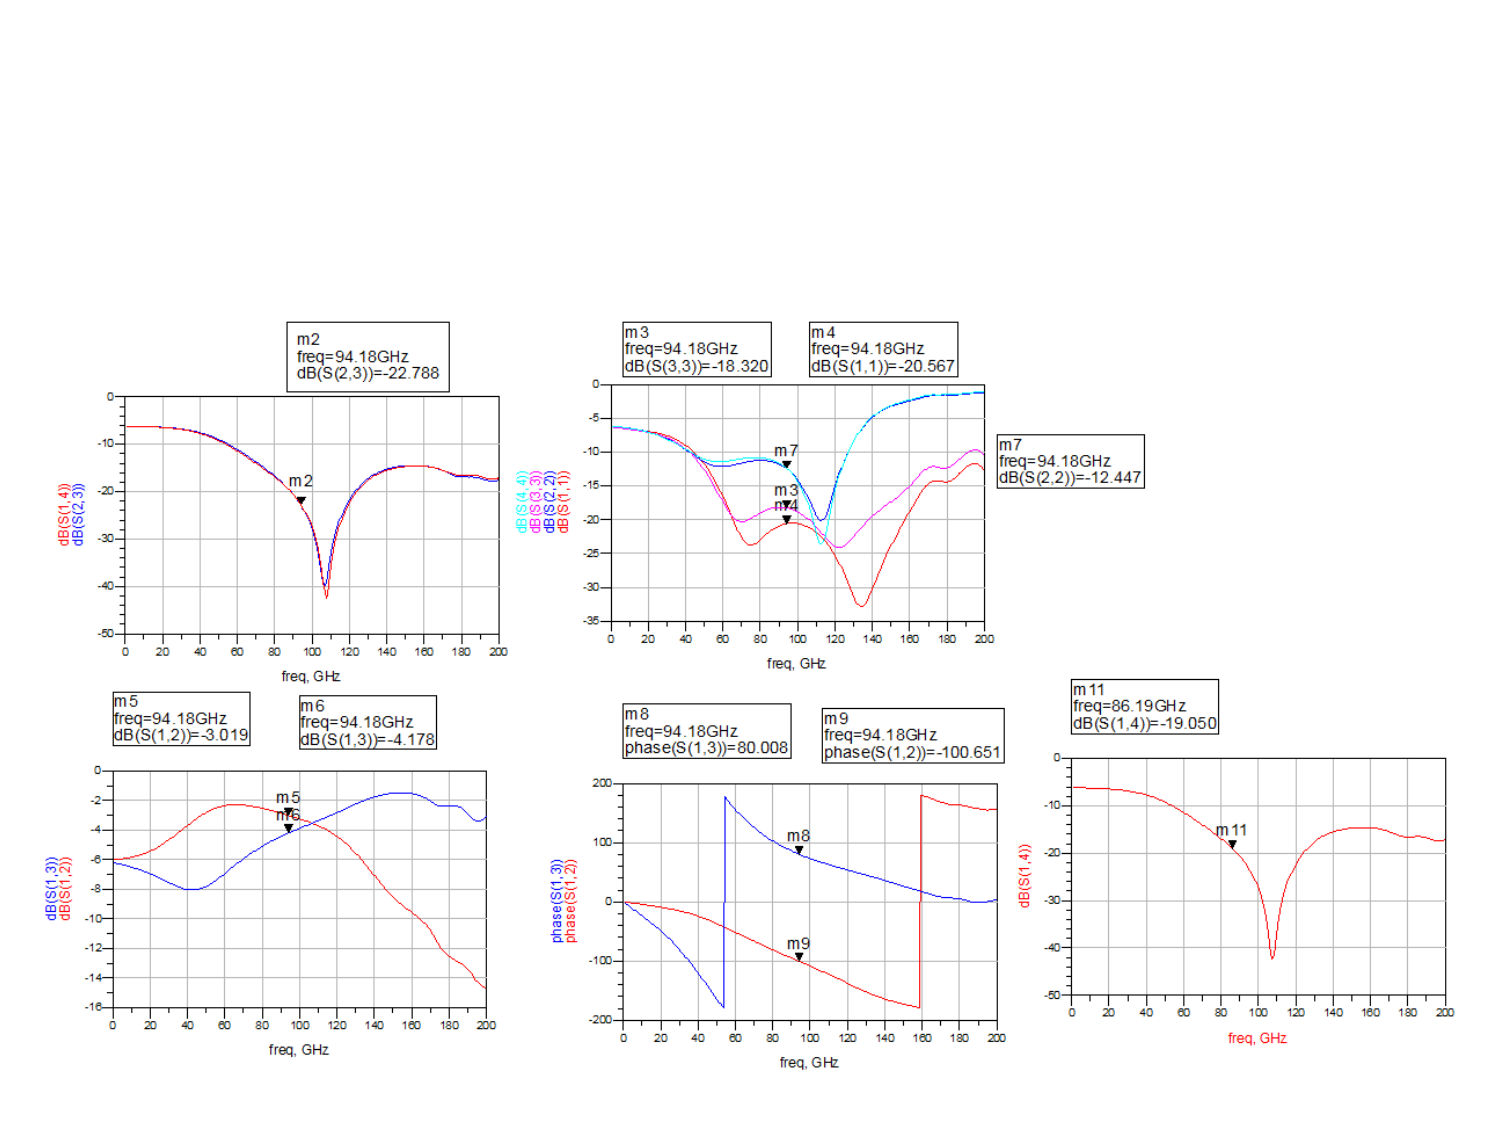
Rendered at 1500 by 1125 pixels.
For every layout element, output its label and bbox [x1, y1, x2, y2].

picture [4, 309, 1473, 1078]
